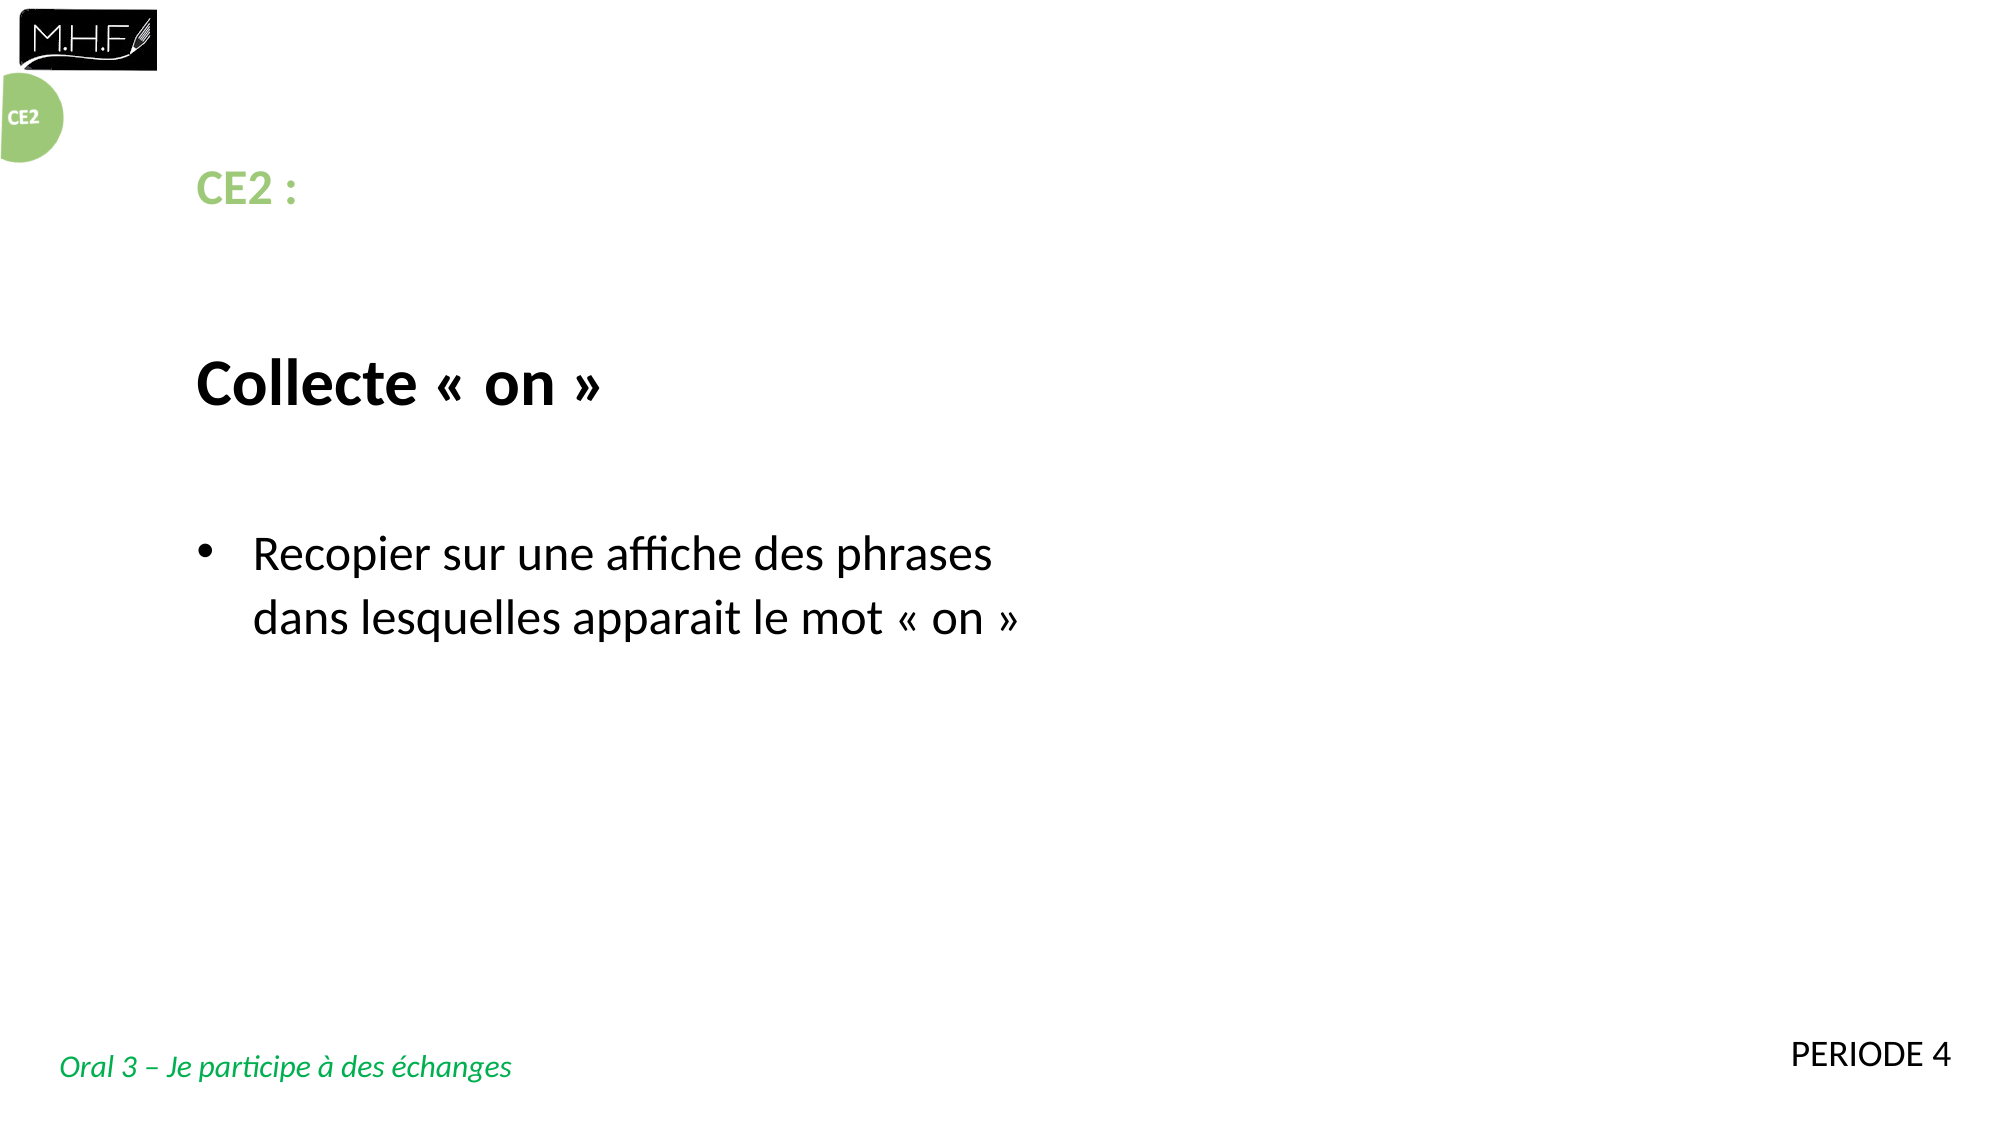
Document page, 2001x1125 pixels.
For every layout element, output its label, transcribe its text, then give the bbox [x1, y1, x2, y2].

picture [0, 7, 157, 201]
text_box PERIODE 4 [1362, 1021, 1967, 1082]
text_box CE2 : Collecte « on » Recopier sur une affiche des phrases dans lesquelles apparait le mot « on » [181, 142, 1079, 652]
text_box Oral 3 – Je participe à des échanges [44, 1038, 1346, 1092]
